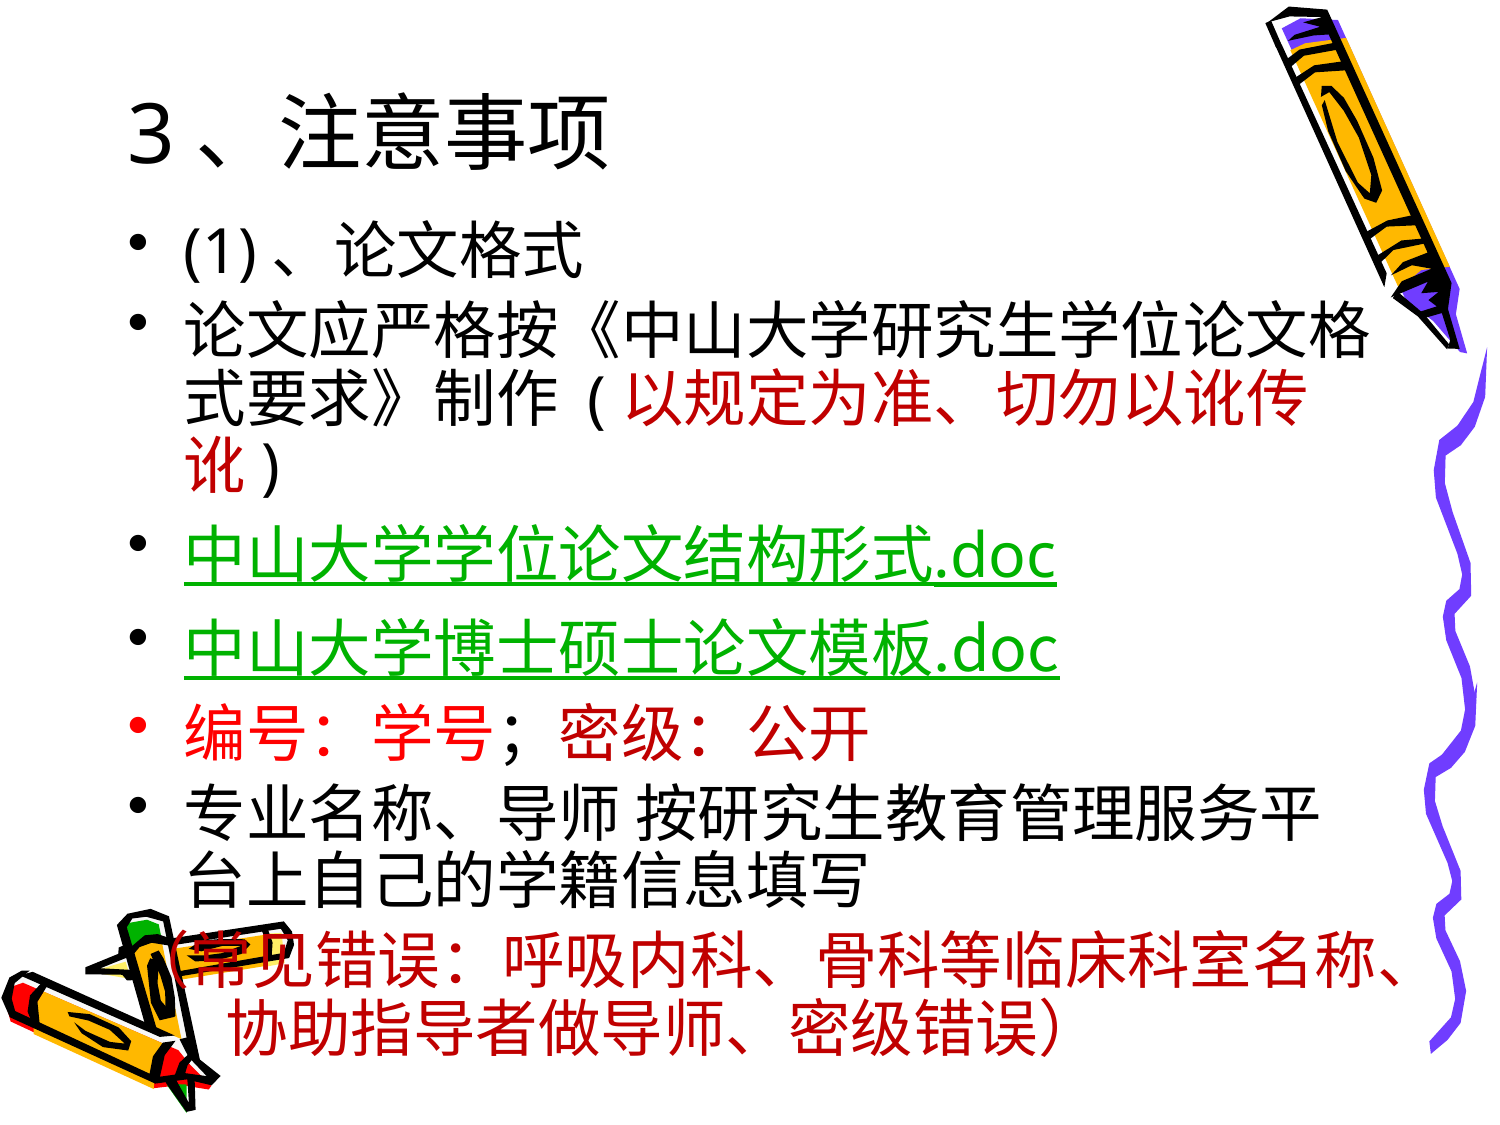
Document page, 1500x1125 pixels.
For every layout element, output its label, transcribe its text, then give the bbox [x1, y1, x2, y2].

title 3、注意事项 [112, 24, 1201, 188]
list (1)、论文格式 论文应严格按《中山大学研究生学位论文格式要求》制作 (以规定为准、切勿以讹传讹) 中山大学学位论文结构形式.doc 中山大学博士硕士论文模板.doc 编号：学号；密级：公开 专业名称、导师 按研究生教育管理服务平台上自己的学籍信息填写 （常见错误：呼吸内科、骨科等临床科室名称、 协助指导者做导师、密级错误） [112, 212, 1397, 1078]
